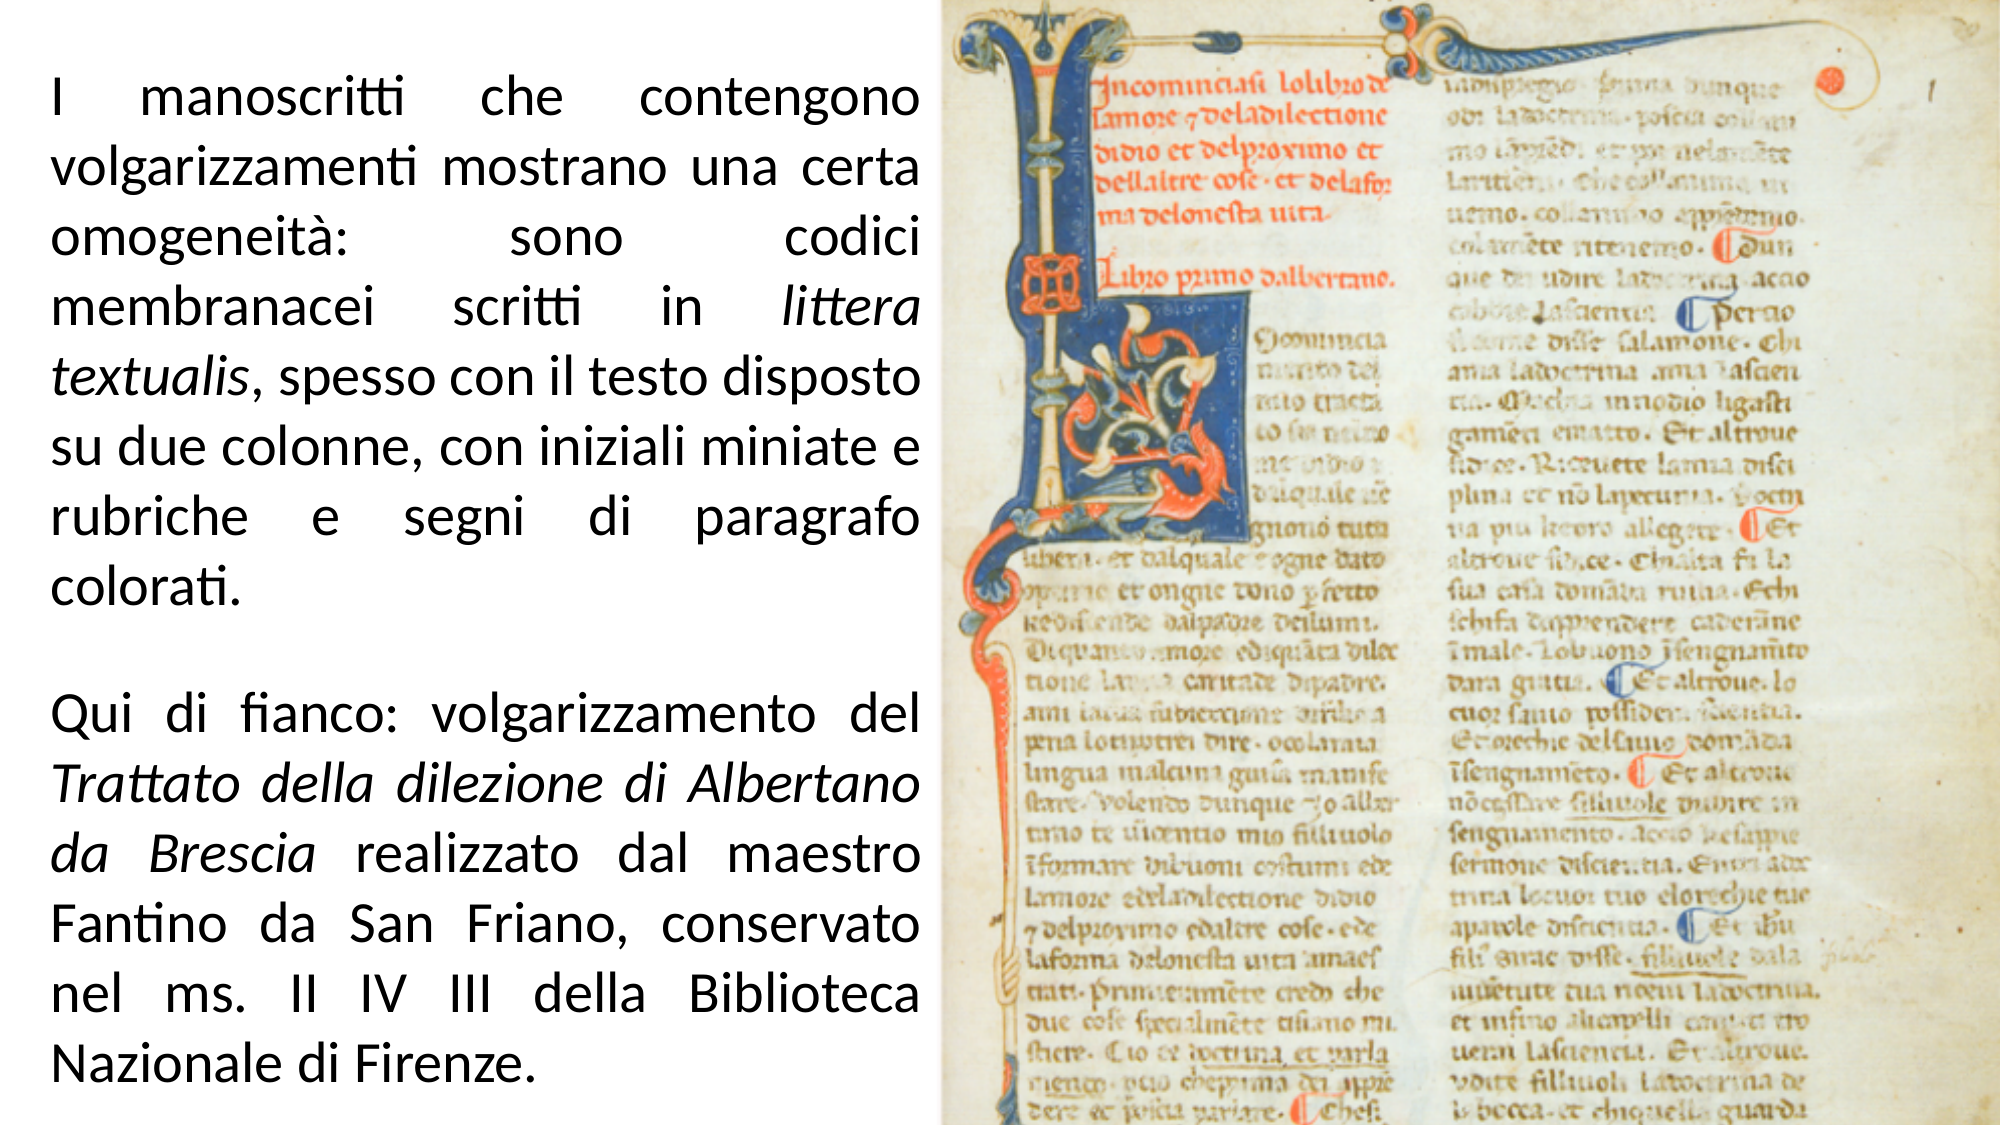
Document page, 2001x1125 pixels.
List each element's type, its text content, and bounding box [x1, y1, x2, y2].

picture [936, 0, 2000, 1125]
text_box Qui di fianco: volgarizzamento del Trattato della dilezione di Albertano da Brescia realizzato dal maestro Fantino da San Friano, conservato nel ms. II IV III della Biblioteca Nazionale di Firenze. [36, 667, 936, 1102]
text_box I manoscritti che contengono volgarizzamenti mostrano una certa omogeneità: sono codici membranacei scritti in littera textualis, spesso con il testo disposto su due colonne, con iniziali miniate e rubriche e segni di paragrafo colorati. [36, 49, 936, 625]
